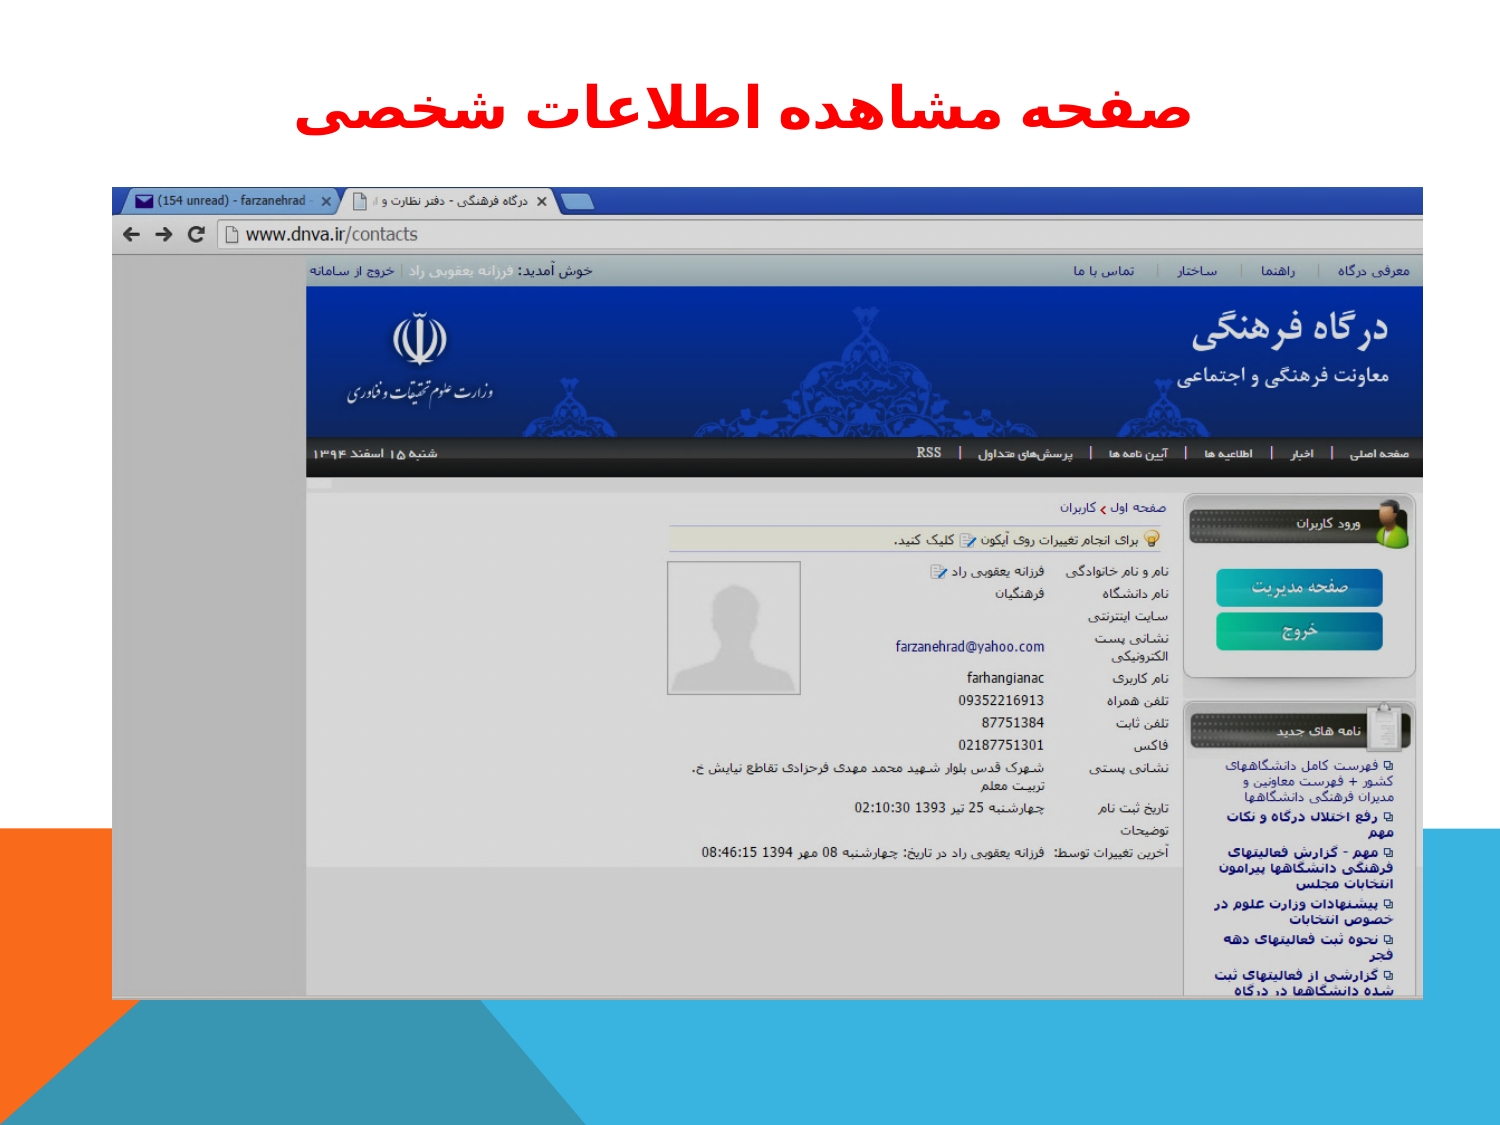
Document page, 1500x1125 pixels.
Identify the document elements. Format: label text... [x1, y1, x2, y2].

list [112, 187, 1423, 1001]
title صفحه مشاهده اطلاعات شخصی [135, 60, 1369, 150]
